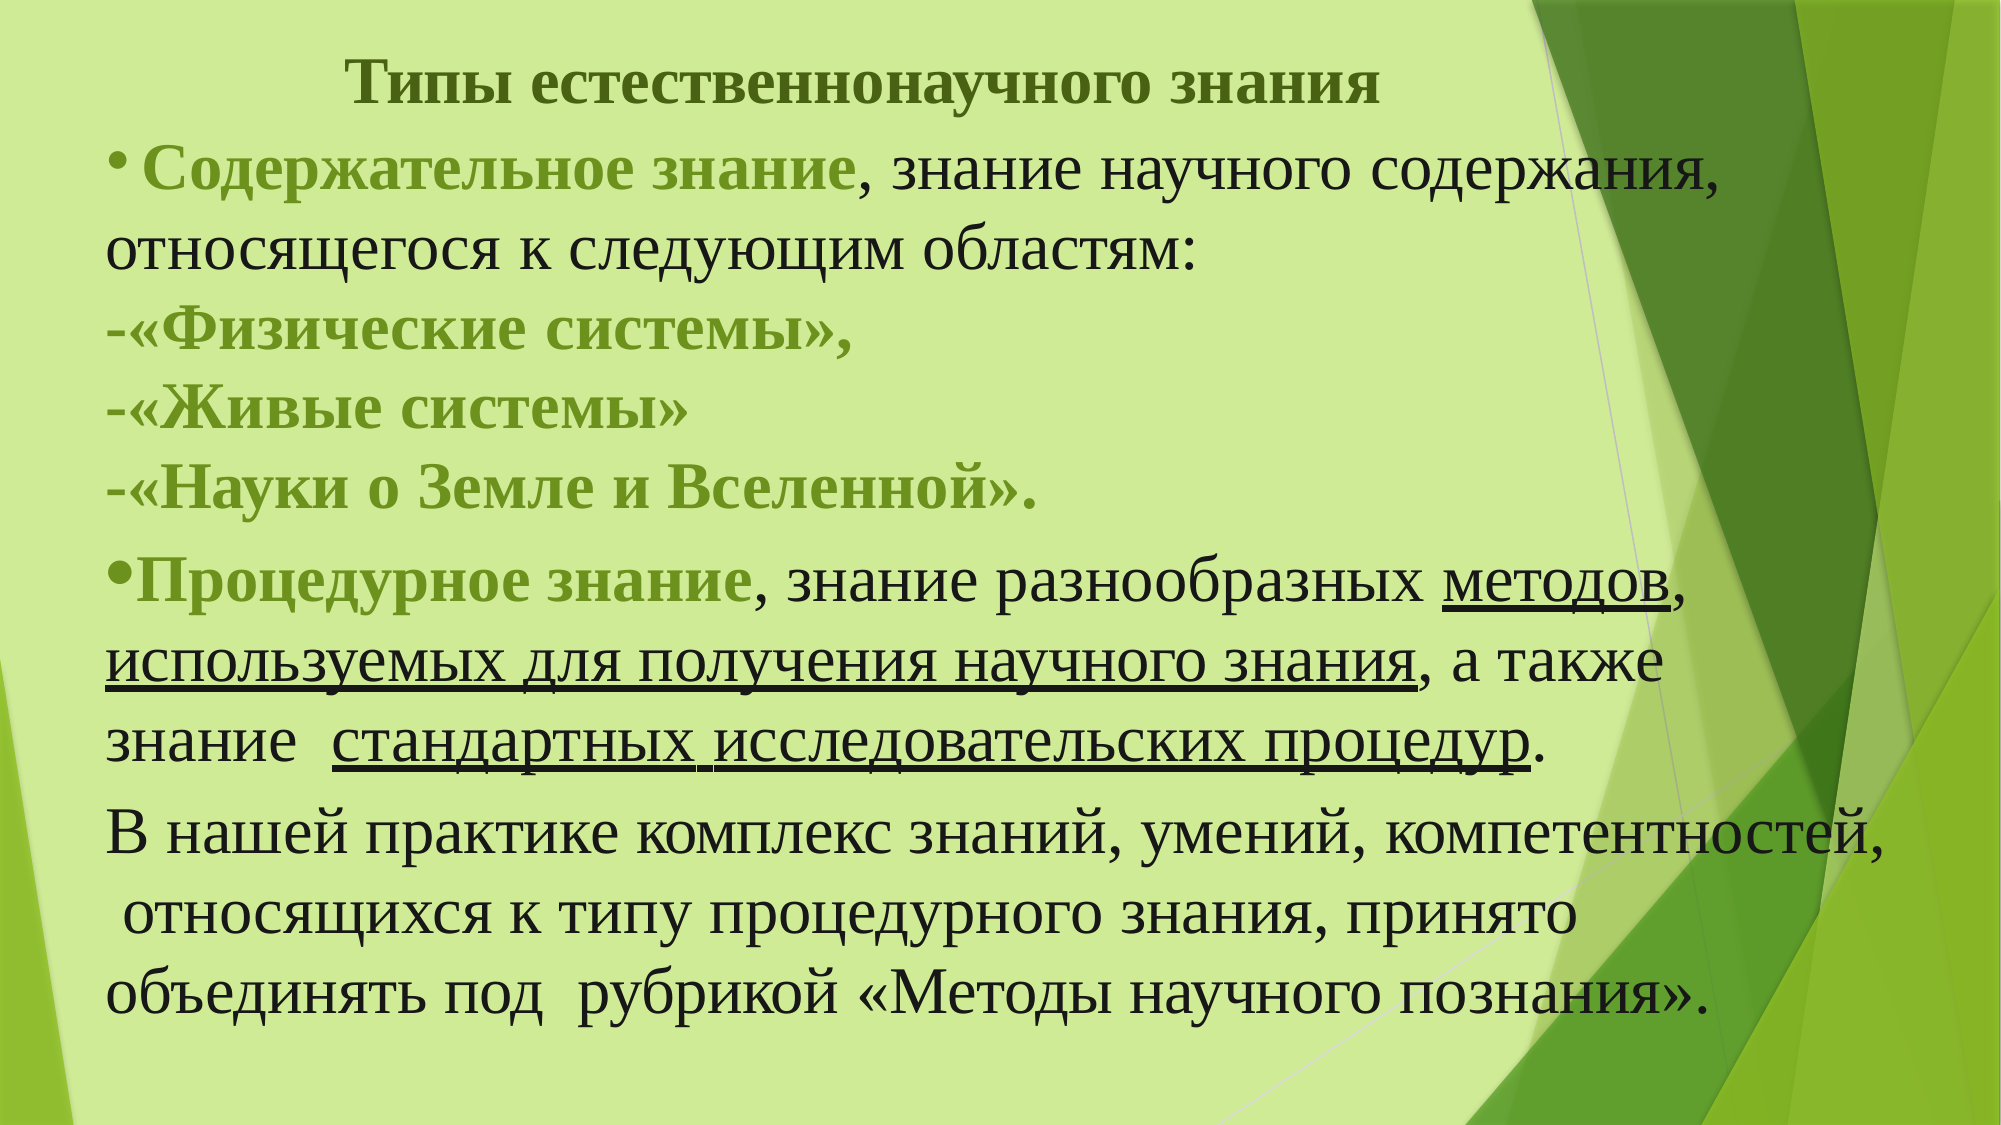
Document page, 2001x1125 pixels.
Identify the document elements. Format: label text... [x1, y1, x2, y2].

text_box Содержательное знание, знание научного содержания, относящегося к следующим областям: -«Физические системы», -«Живые системы» -«Науки о Земле и Вселенной». Процедурное знание, знание разнообразных методов, используемых для получения научного знания, а также знание стандартных исследовательских процедур. В нашей практике комплекс знаний, умений, компетентностей, относящихся к типу процедурного знания, принято объединять под рубрикой «Методы научного познания». [88, 115, 1907, 1035]
text_box Типы естественнонаучного знания [329, 29, 1397, 125]
